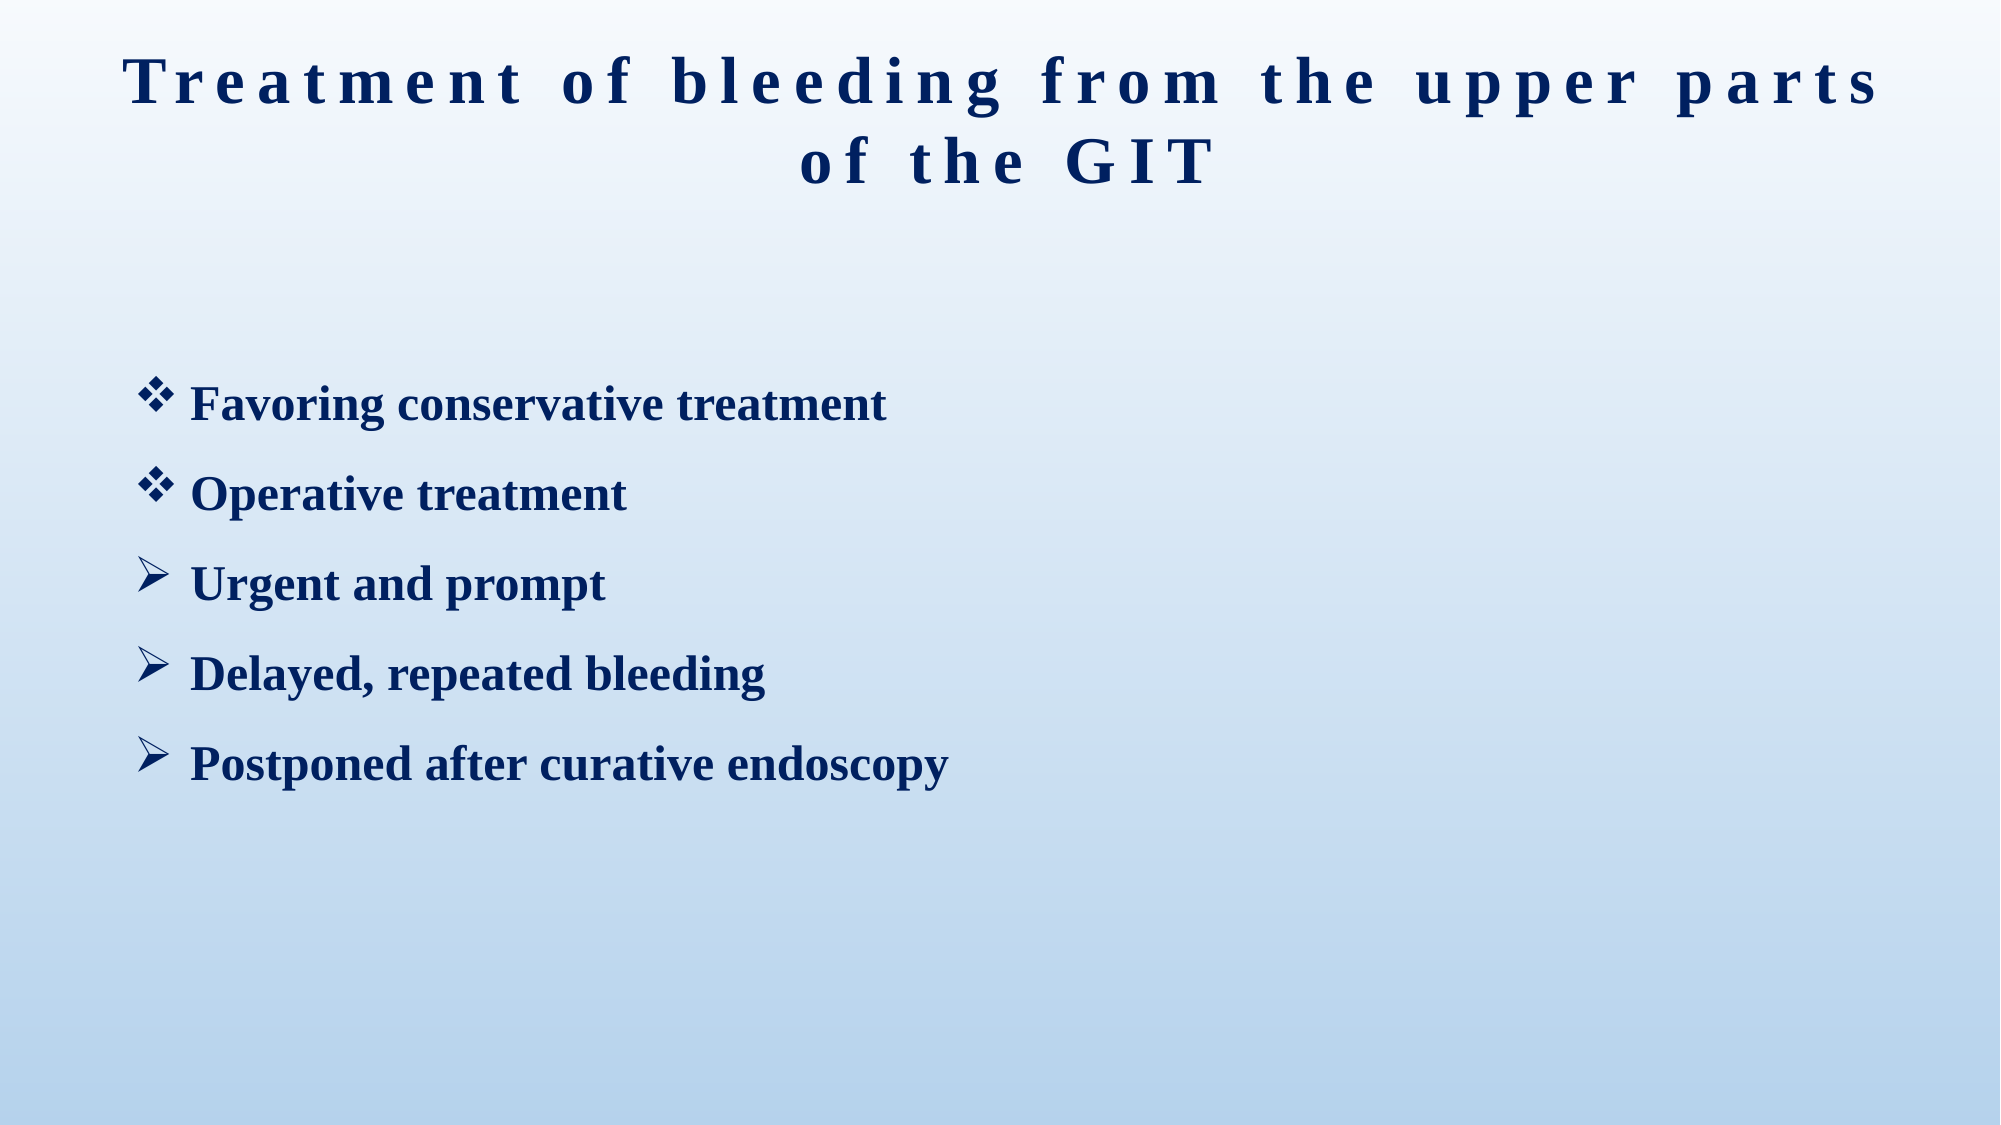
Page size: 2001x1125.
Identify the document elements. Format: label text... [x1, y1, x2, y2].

text_box Favoring conservative treatment Operative treatment Urgent and prompt Delayed, repeated bleeding Postponed after curative endoscopy [119, 333, 1119, 798]
text_box Treatment of bleeding from the upper parts of the GIT [83, 29, 1929, 205]
